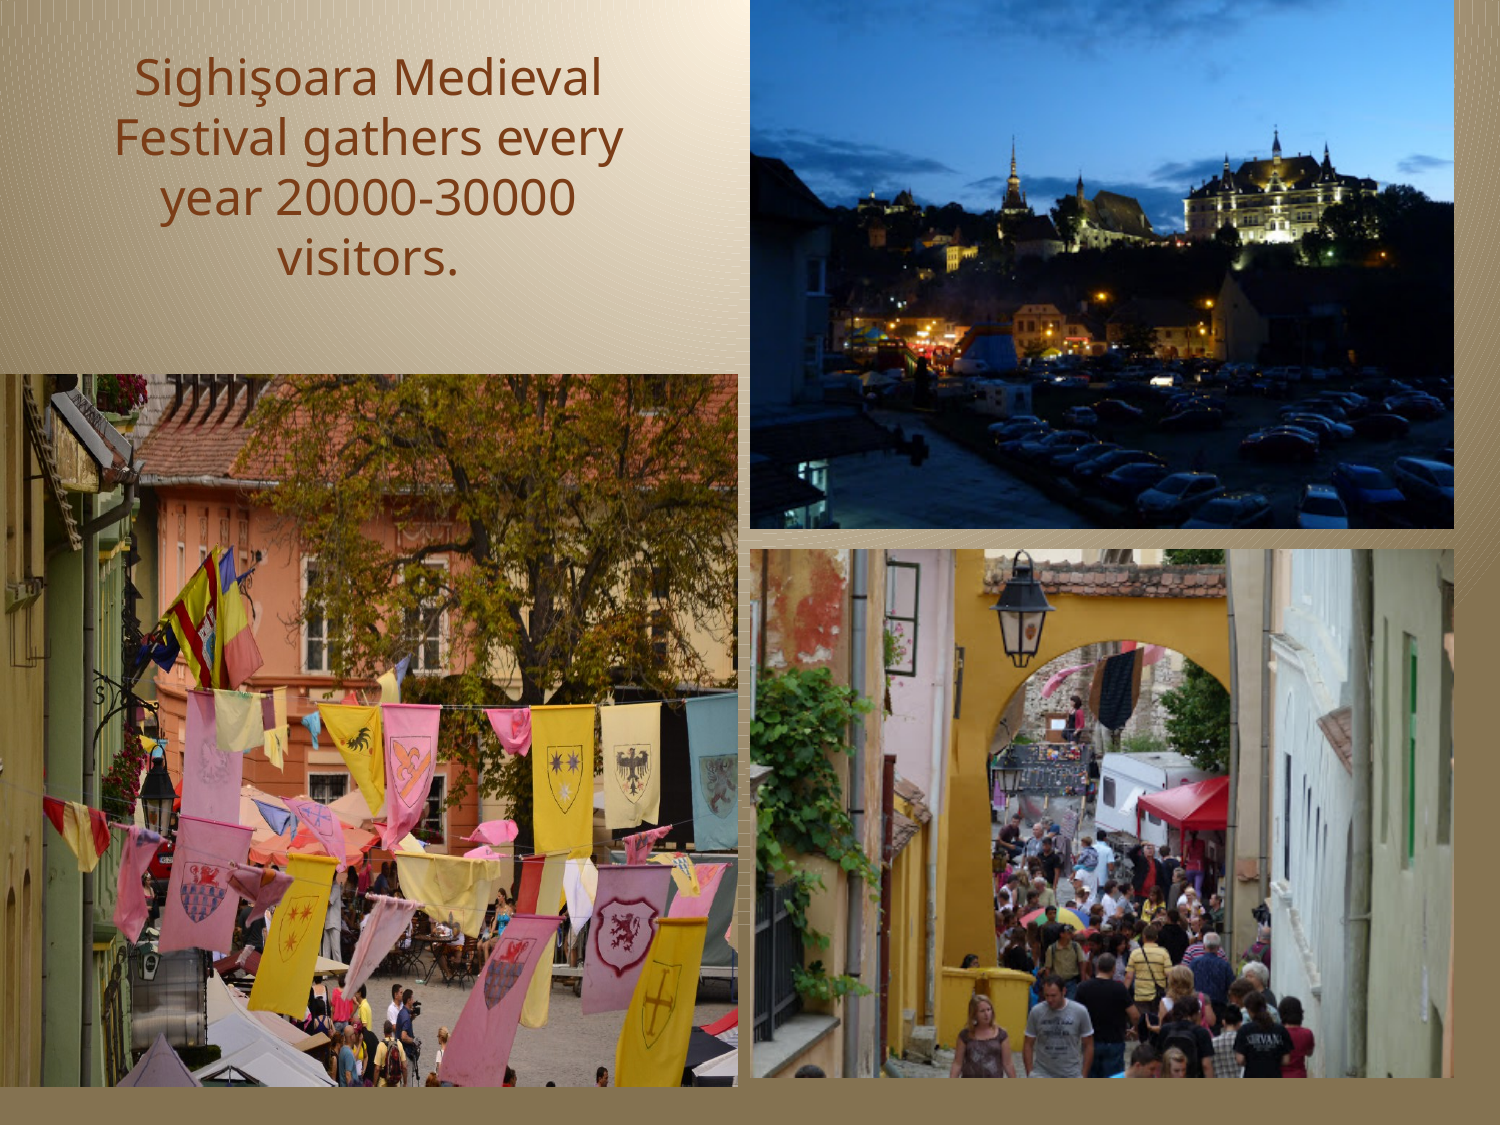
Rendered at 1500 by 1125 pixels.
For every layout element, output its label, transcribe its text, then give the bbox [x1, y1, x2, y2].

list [749, 549, 1454, 1079]
picture [749, 0, 1454, 529]
picture [0, 374, 738, 1088]
title Sighişoara Medieval Festival gathers every year 20000-30000 visitors. [50, 37, 688, 325]
